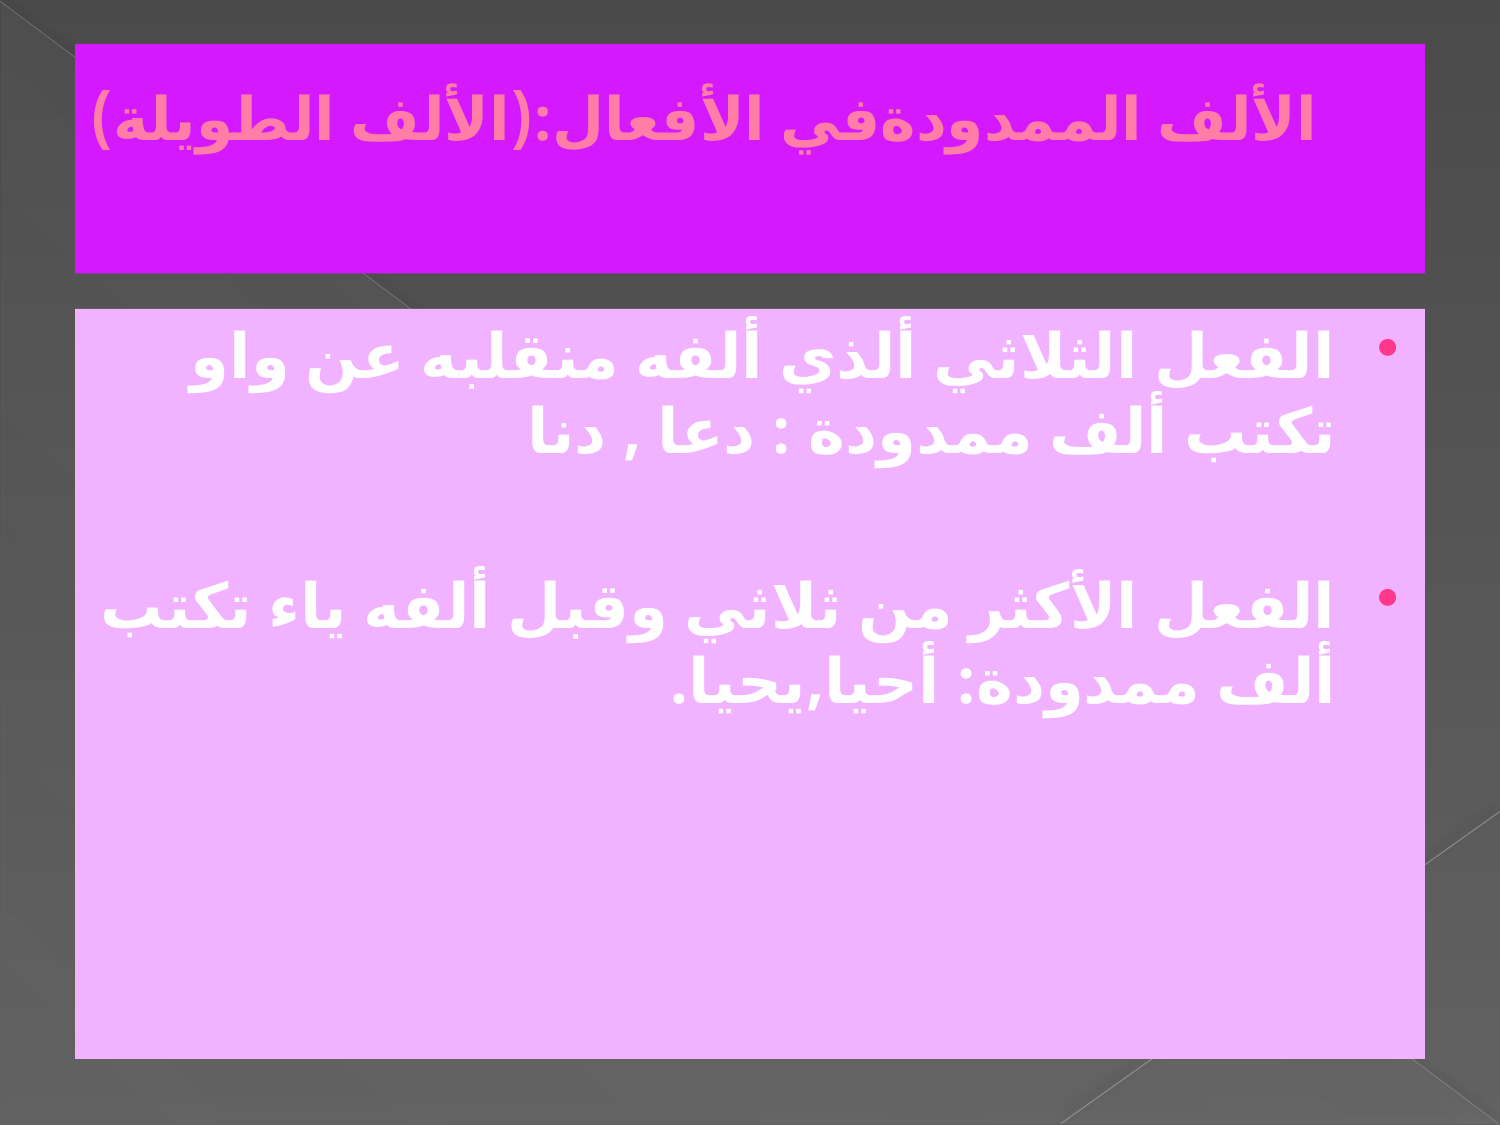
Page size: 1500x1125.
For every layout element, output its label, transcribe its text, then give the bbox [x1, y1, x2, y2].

title الألف الممدودةفي الأفعال:(الألف الطويلة) [75, 43, 1425, 274]
list الفعل الثلاثي ألذي ألفه منقلبه عن واو تكتب ألف ممدودة : دعا , دنا الفعل الأكثر من ثلاثي وقبل ألفه ياء تكتب ألف ممدودة: أحيا,يحيا. [75, 308, 1425, 1059]
